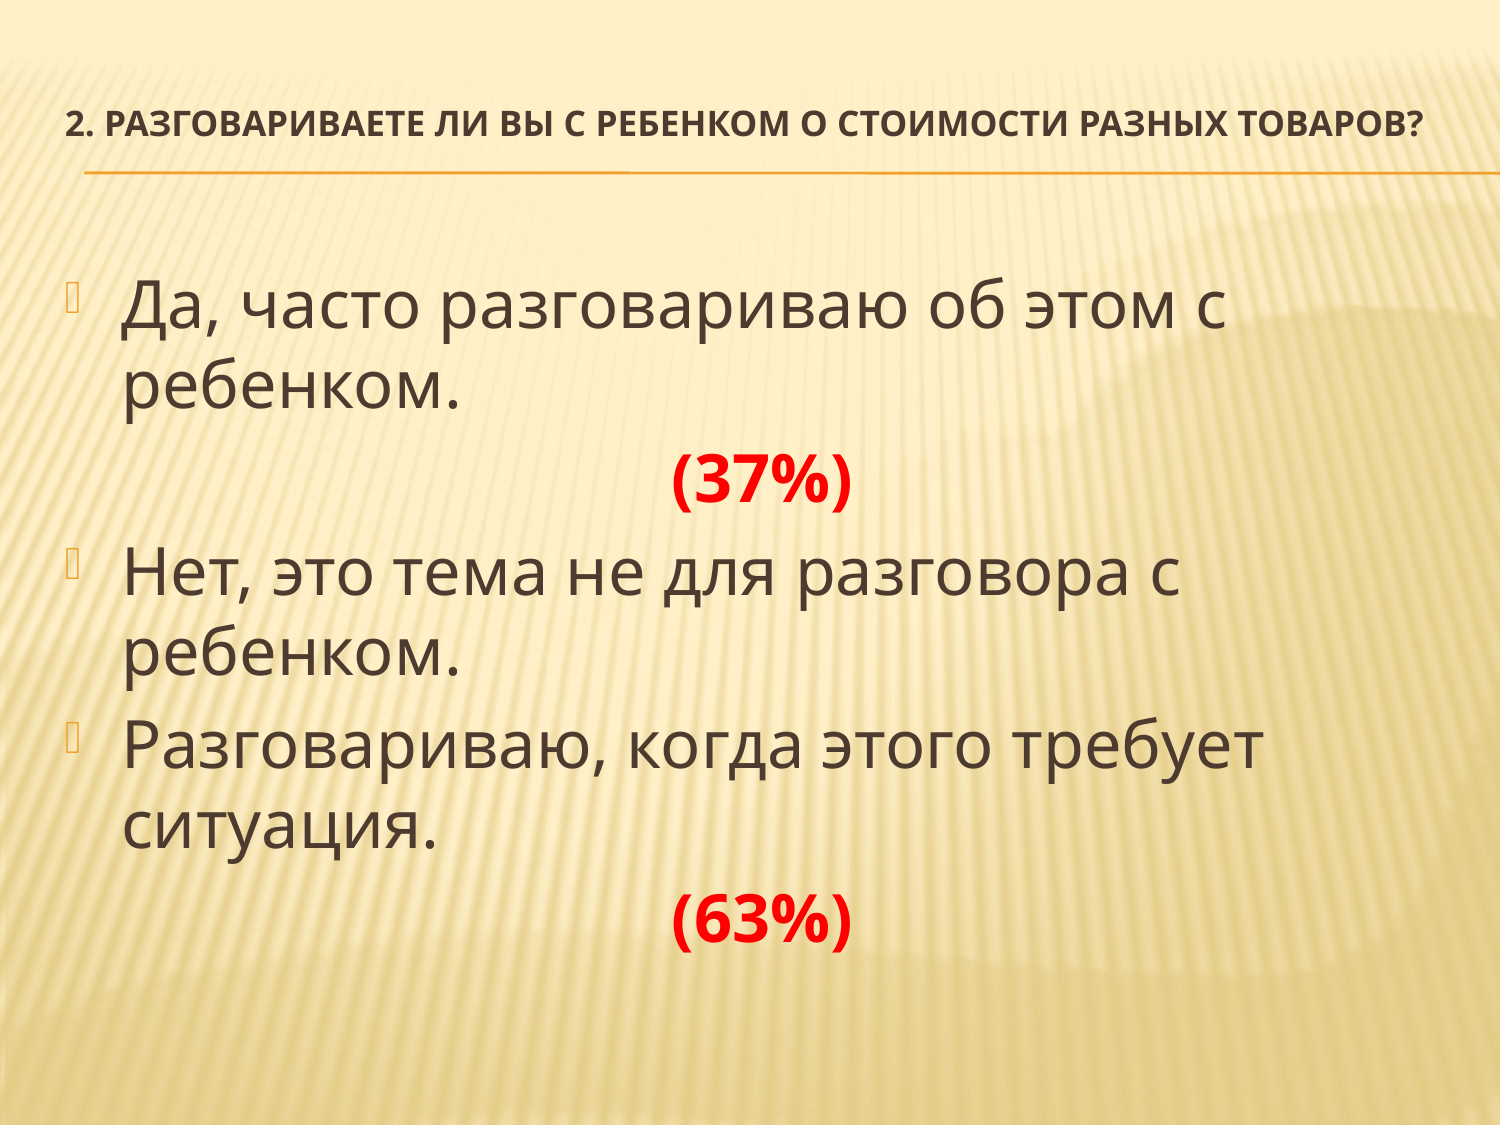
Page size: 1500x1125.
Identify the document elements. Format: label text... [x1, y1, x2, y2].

list Да, часто разговариваю об этом с ребенком. (37%) Нет, это тема не для разговора с ребенком. Разговариваю, когда этого требует ситуация. (63%) [50, 254, 1475, 998]
title 2. Разговариваете ли Вы с ребенком о стоимости разных товаров? [50, 75, 1475, 213]
